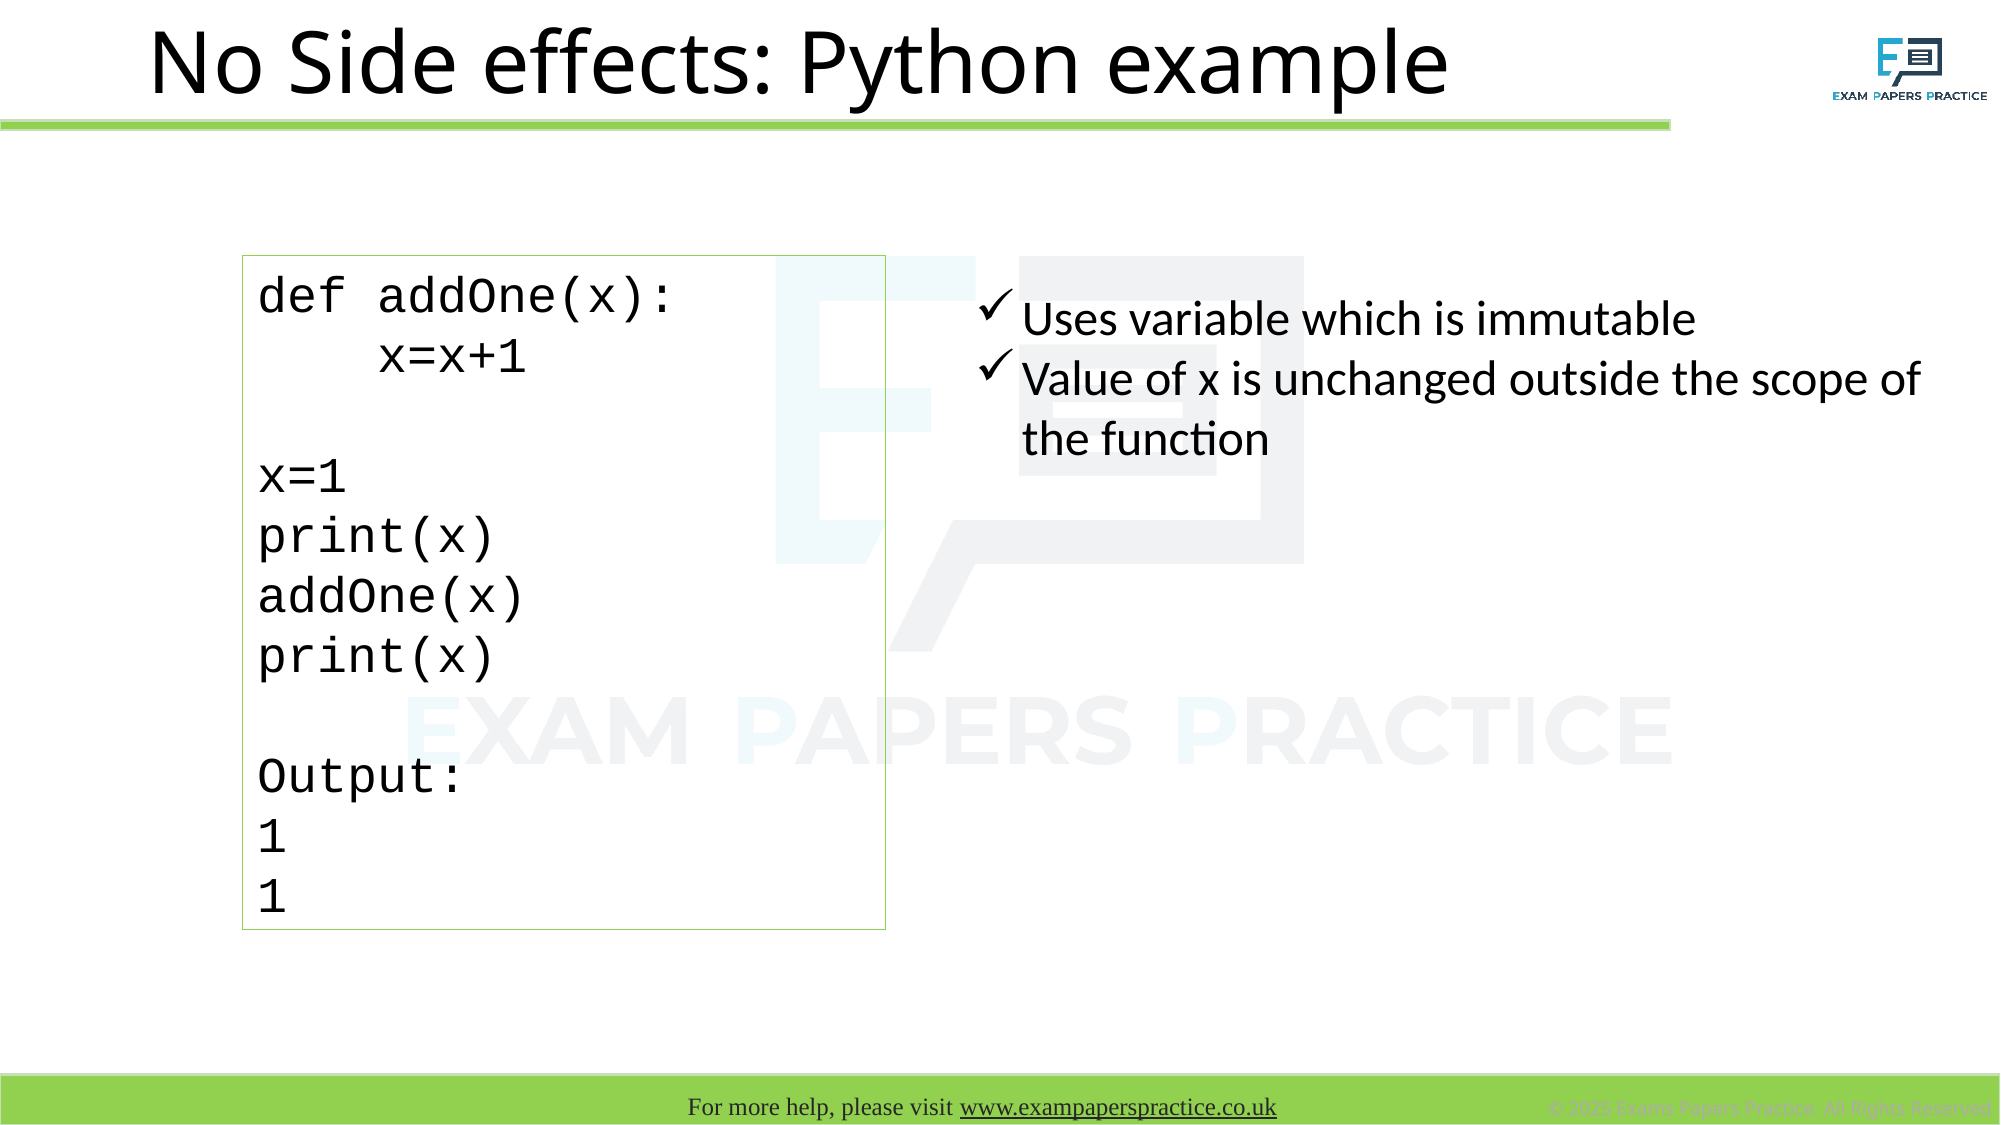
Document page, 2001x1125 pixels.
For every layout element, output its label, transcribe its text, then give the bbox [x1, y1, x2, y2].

text_box Uses variable which is immutable Value of x is unchanged outside the scope of the function [960, 278, 1961, 518]
title No Side effects: Python example [132, 11, 1858, 121]
text_box def addOne(x): x=x+1 x=1 print(x) addOne(x) print(x) Output: 1 1 [242, 255, 886, 930]
